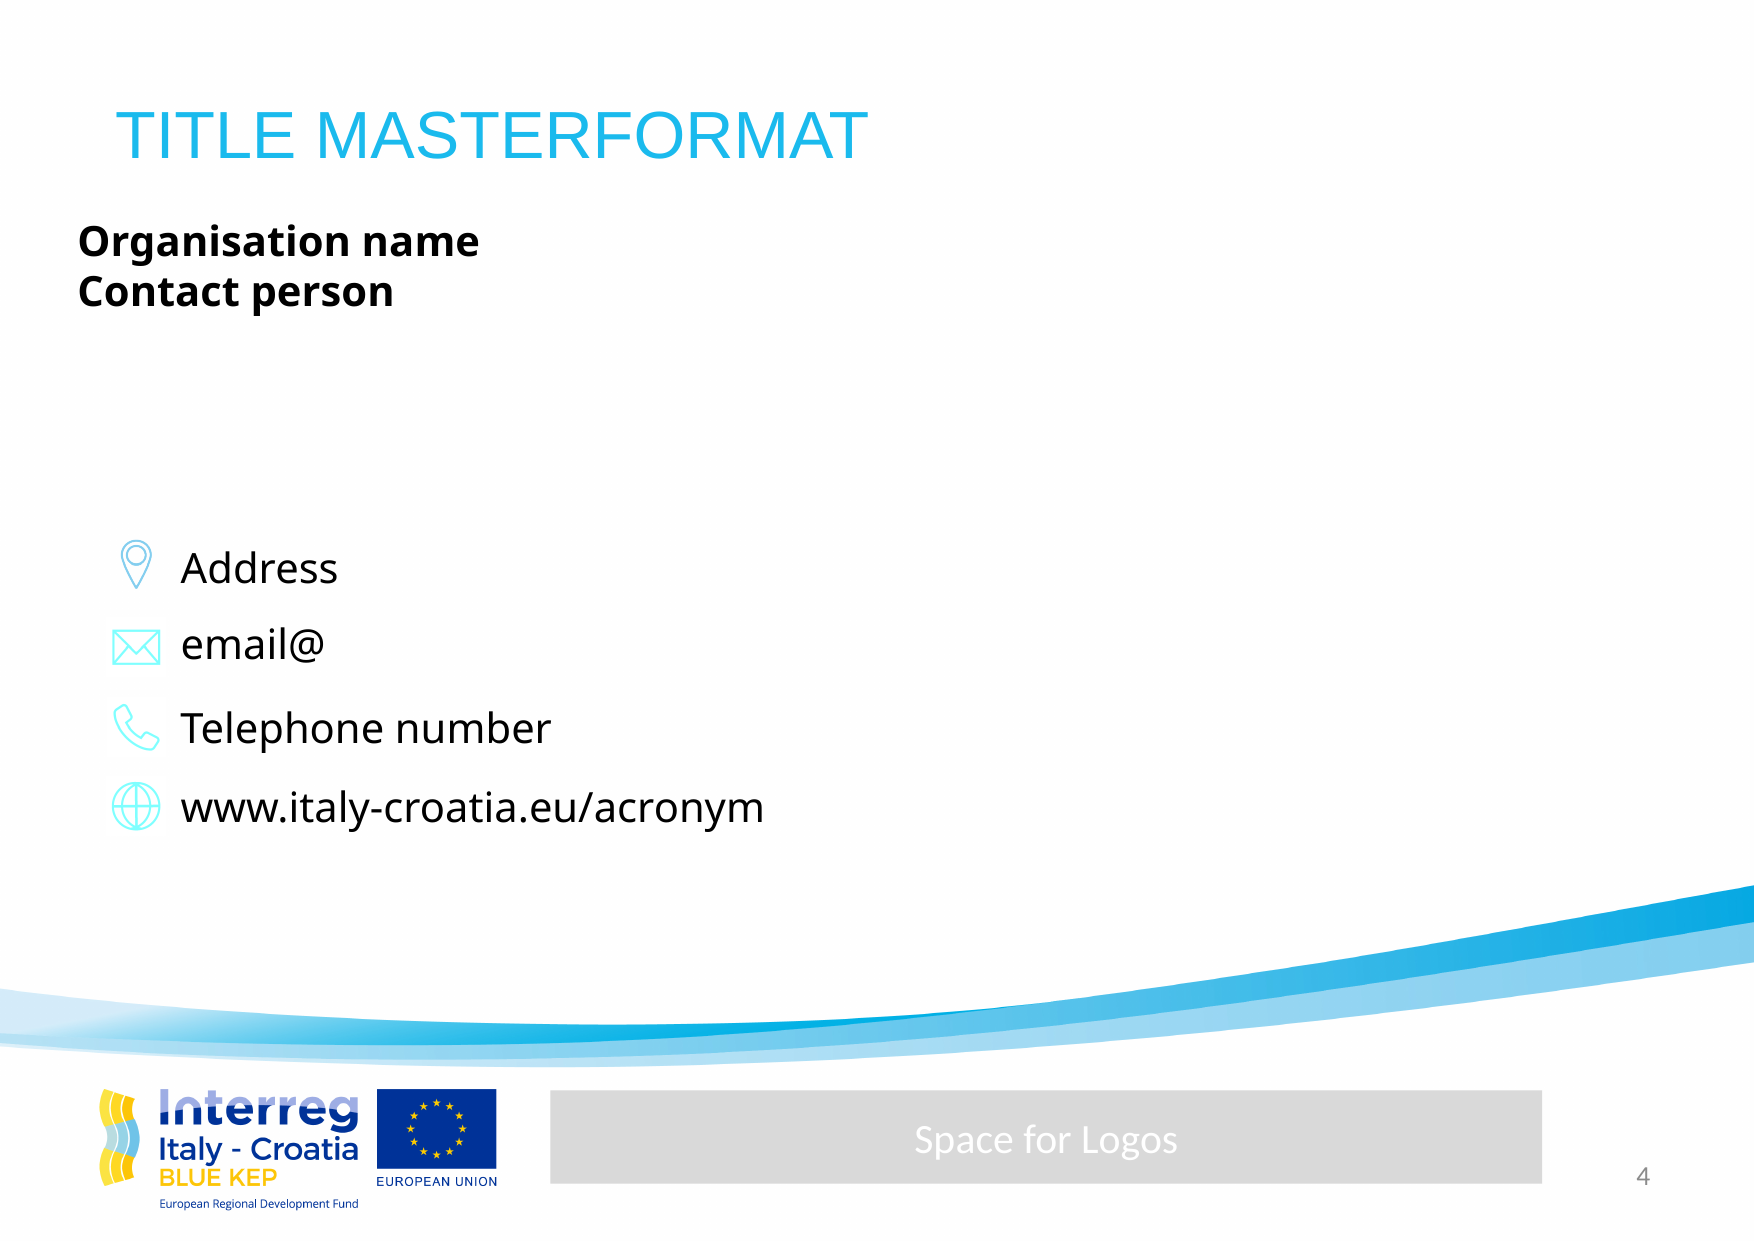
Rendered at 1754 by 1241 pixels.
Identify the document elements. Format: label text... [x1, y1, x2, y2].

text_box Telephone number [165, 694, 1194, 760]
text_box email@ [165, 610, 1194, 676]
text_box Organisation name Contact person [62, 206, 496, 322]
text_box www.italy-croatia.eu/acronym [165, 772, 1194, 838]
slide_number 4 [1607, 1141, 1666, 1208]
text_box Address [165, 534, 1194, 600]
picture [0, 0, 1754, 1241]
text_box TITLE MASTERFORMAT [97, 83, 1656, 181]
text_box Space for Logos [549, 1089, 1543, 1185]
